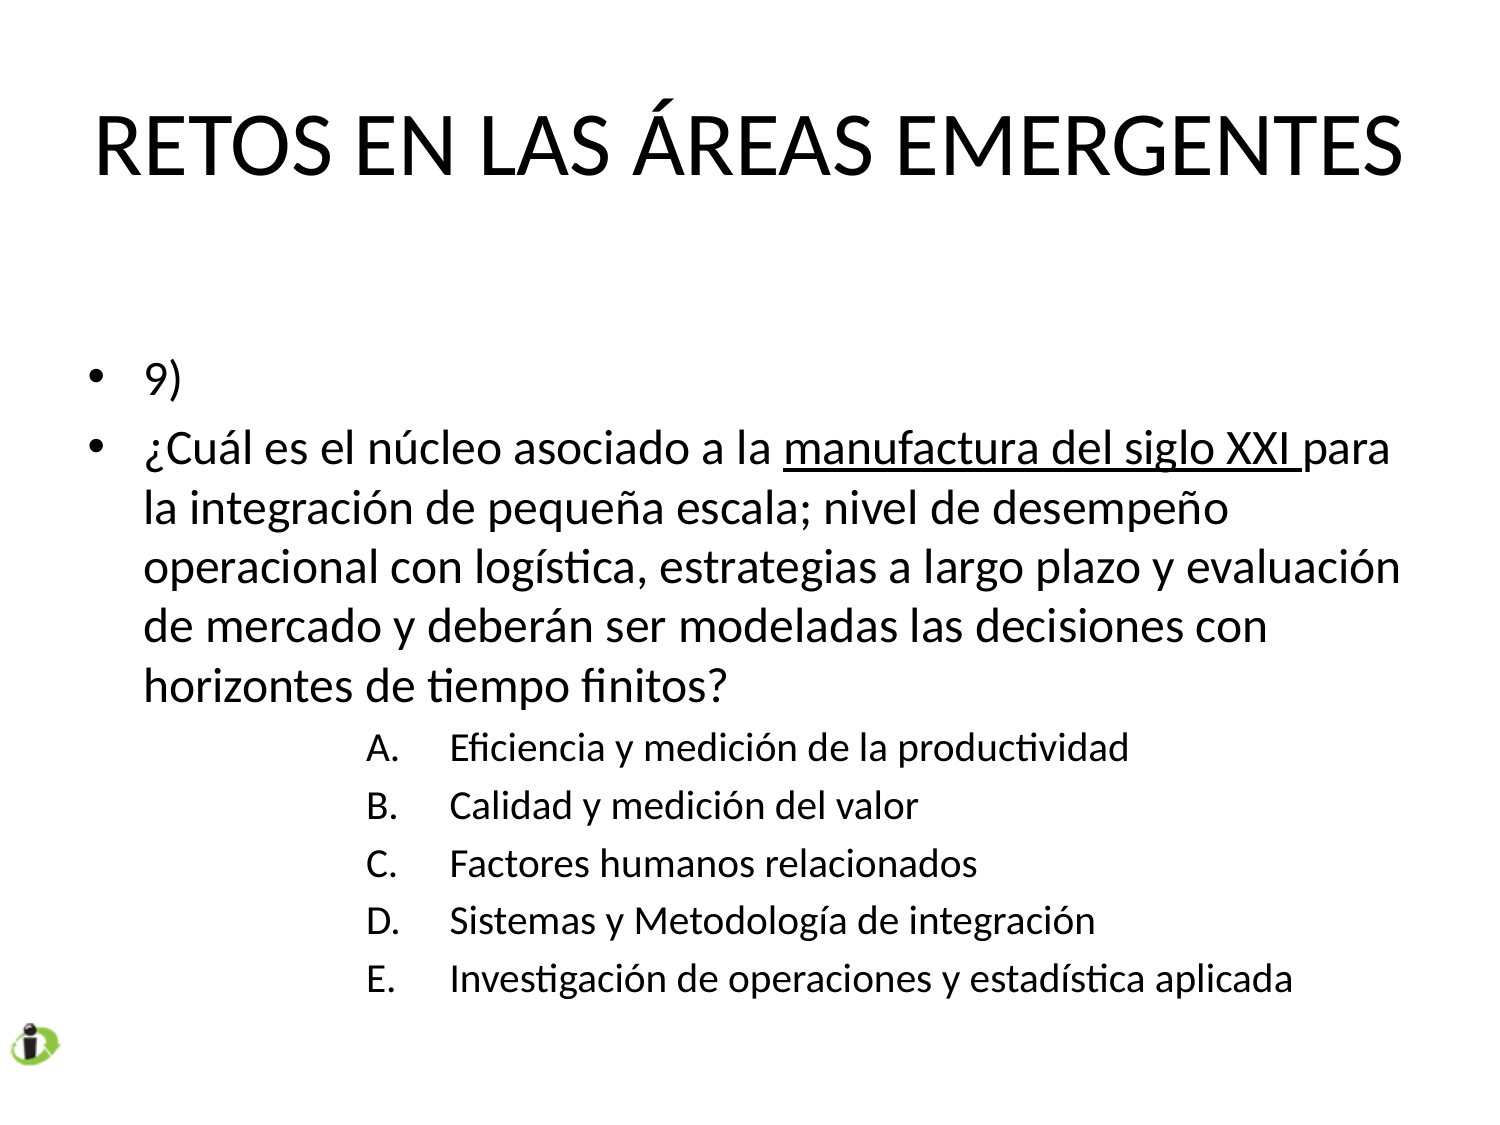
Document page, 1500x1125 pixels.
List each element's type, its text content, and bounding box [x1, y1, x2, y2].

list 9) ¿Cuál es el núcleo asociado a la manufactura del siglo XXI para la integración de pequeña escala; nivel de desempeño operacional con logística, estrategias a largo plazo y evaluación de mercado y deberán ser modeladas las decisiones con horizontes de tiempo finitos? Eficiencia y medición de la productividad Calidad y medición del valor Factores humanos relacionados Sistemas y Metodología de integración Investigación de operaciones y estadística aplicada [72, 269, 1423, 1012]
title RETOS EN LAS ÁREAS EMERGENTES [75, 45, 1425, 233]
picture [10, 1020, 61, 1072]
